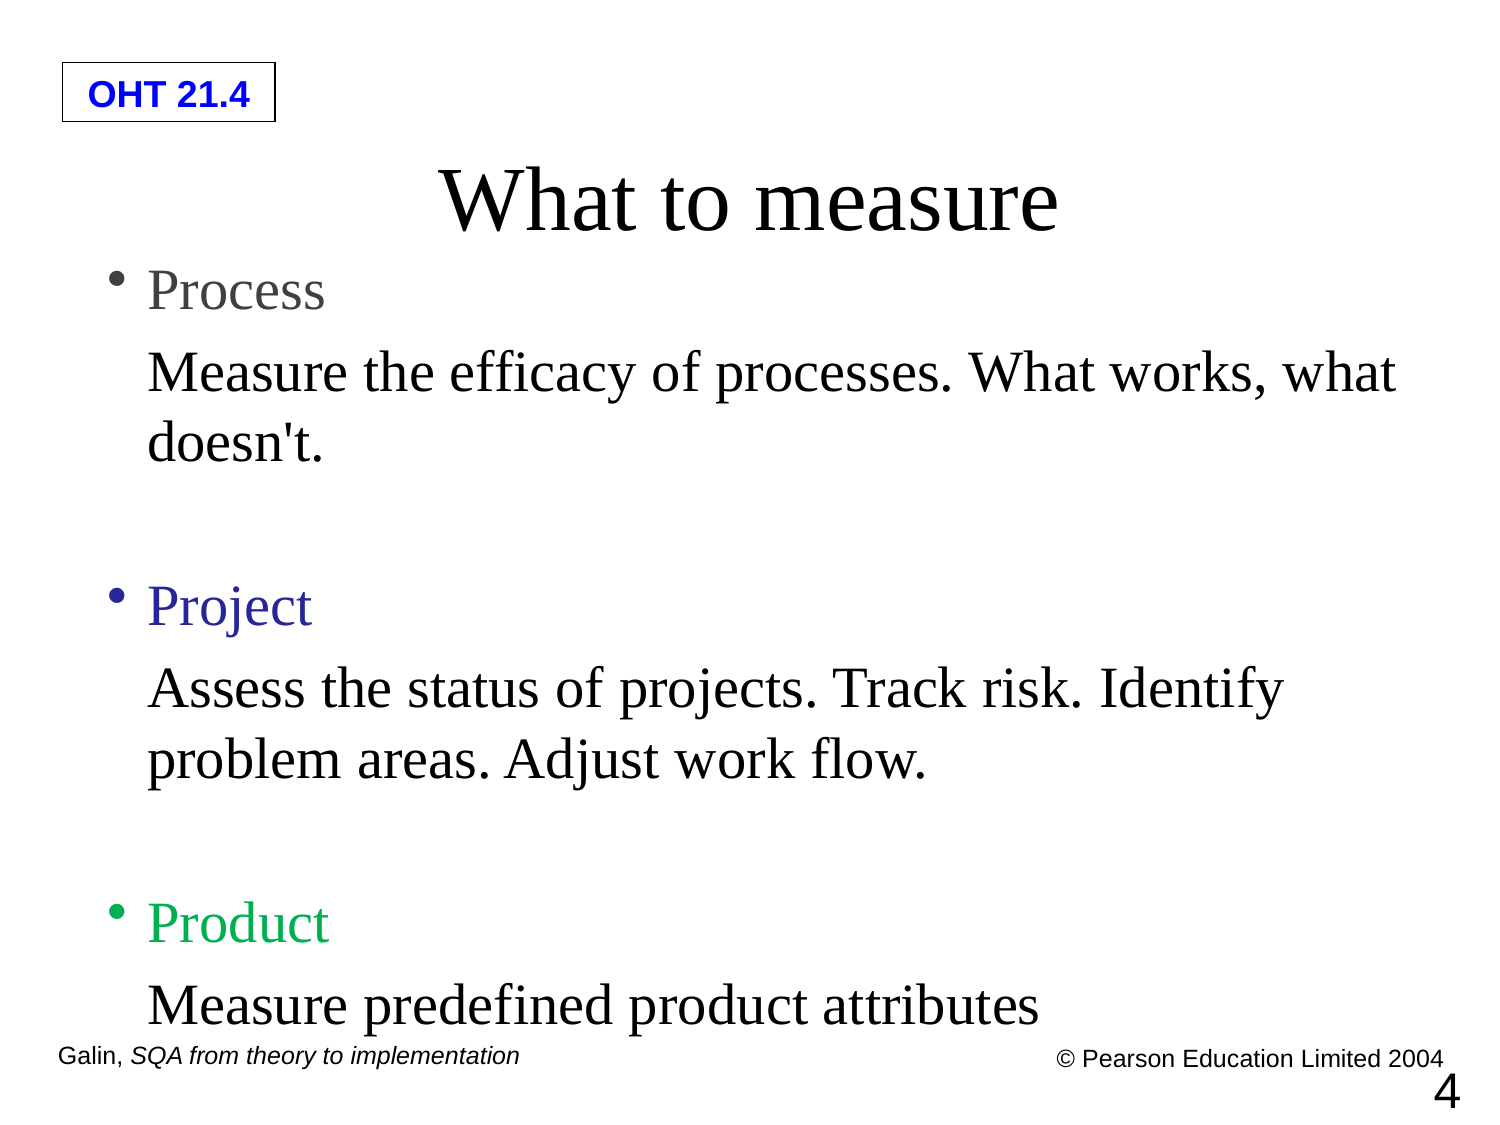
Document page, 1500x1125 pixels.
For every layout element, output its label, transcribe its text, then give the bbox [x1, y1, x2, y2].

list Process Measure the efficacy of processes. What works, what doesn't. Project Assess the status of projects. Track risk. Identify problem areas. Adjust work flow. Product Measure predefined product attributes [74, 242, 1463, 1051]
slide_number 4 [1418, 1051, 1479, 1112]
title What to measure [112, 99, 1388, 288]
